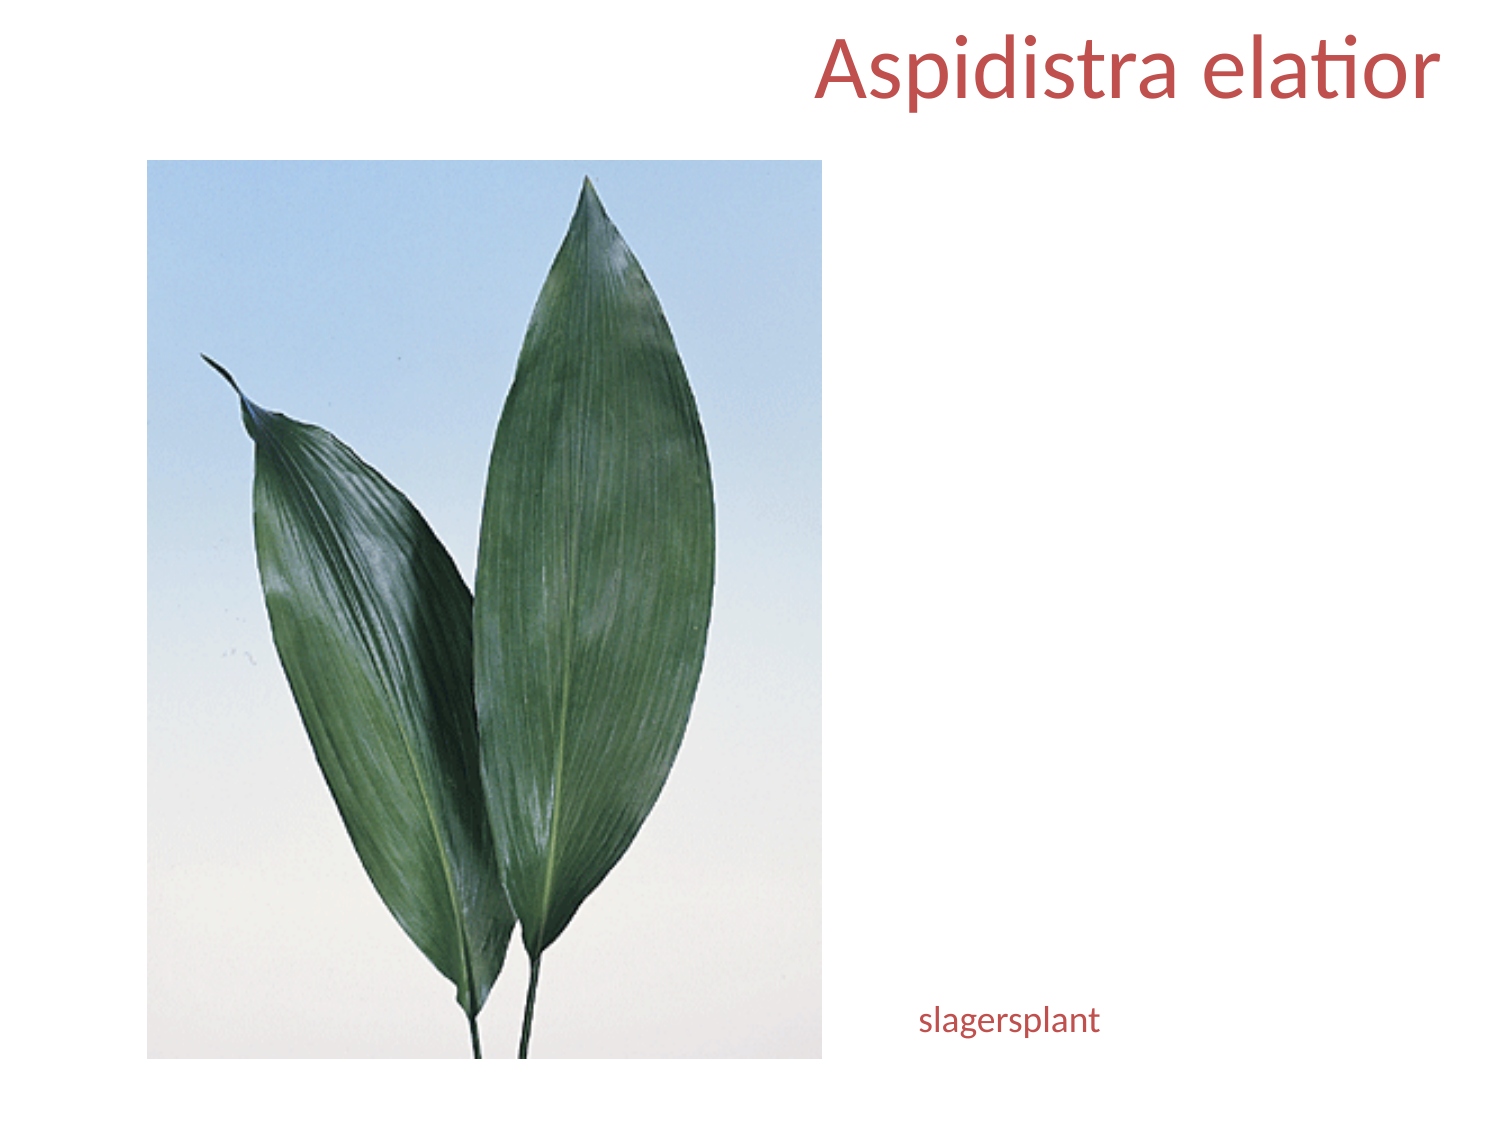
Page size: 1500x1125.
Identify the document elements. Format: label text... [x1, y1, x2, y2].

picture [147, 160, 822, 1059]
text_box Aspidistra elatior [183, 0, 1458, 188]
text_box slagersplant [903, 987, 1500, 1048]
